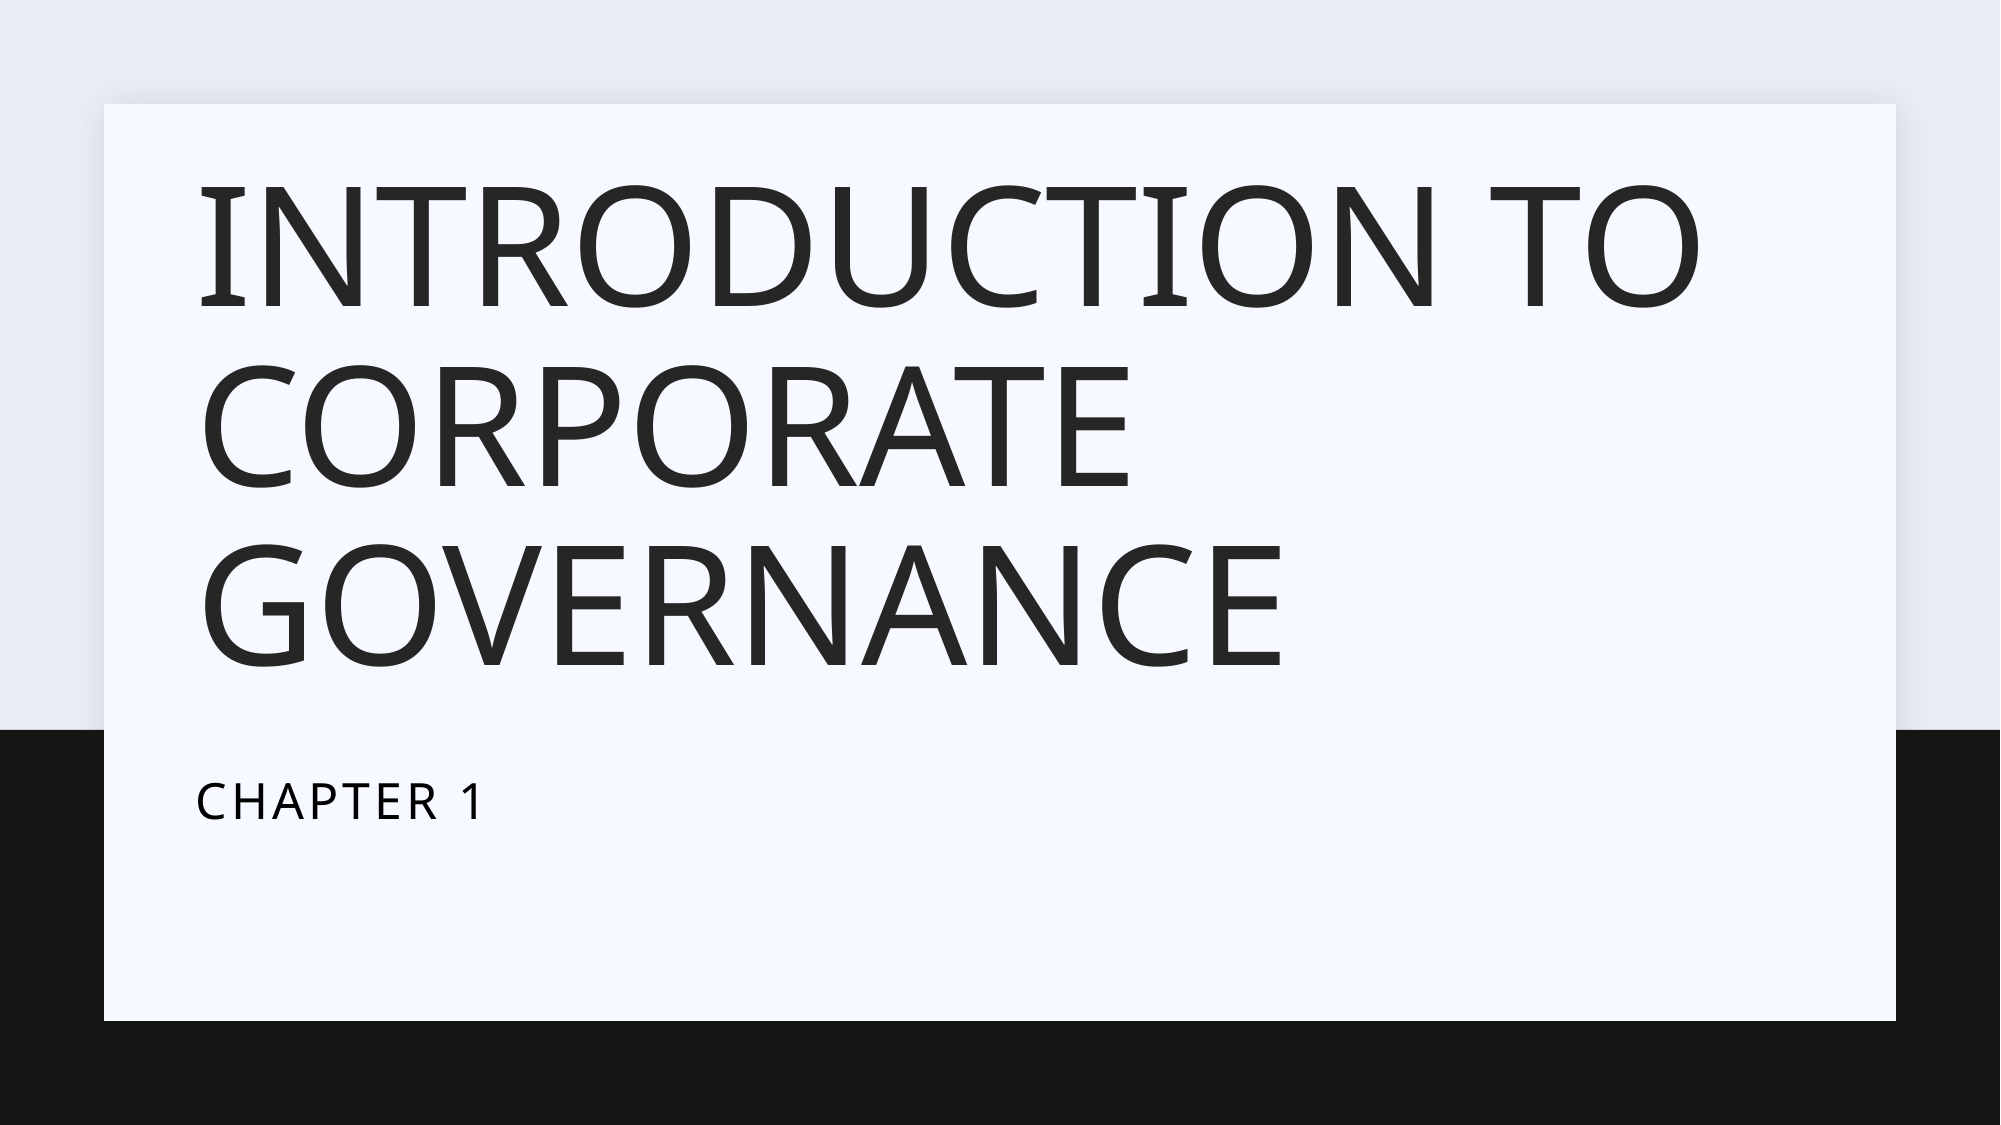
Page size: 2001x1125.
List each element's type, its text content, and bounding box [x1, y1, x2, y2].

subtitle Chapter 1 [180, 761, 1831, 950]
title Introduction to corporate governance [180, 124, 1830, 710]
